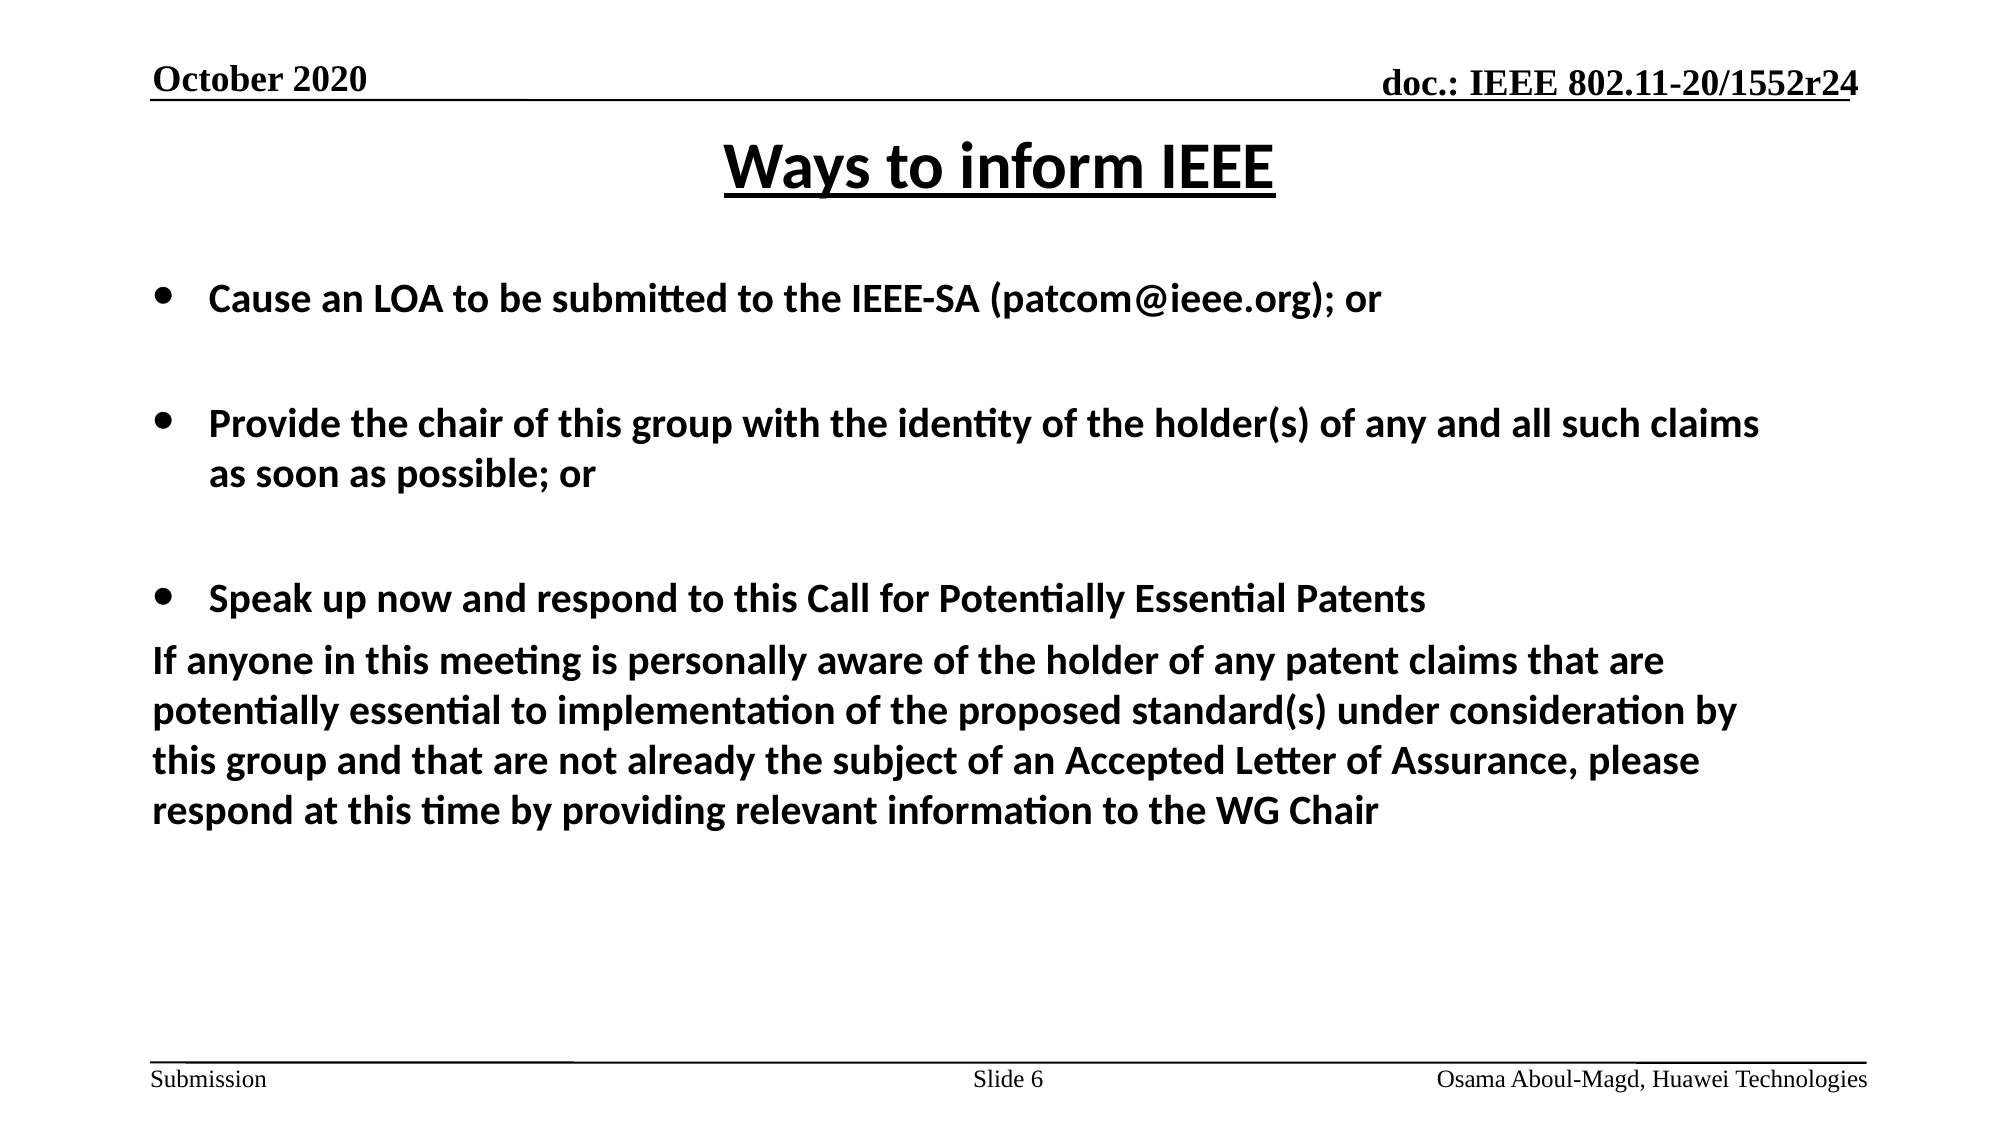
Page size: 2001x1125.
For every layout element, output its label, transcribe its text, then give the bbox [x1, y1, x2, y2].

title Ways to inform IEEE [362, 74, 1638, 250]
list Cause an LOA to be submitted to the IEEE-SA (patcom@ieee.org); or Provide the chair of this group with the identity of the holder(s) of any and all such claims as soon as possible; or Speak up now and respond to this Call for Potentially Essential Patents If anyone in this meeting is personally aware of the holder of any patent claims that are potentially essential to implementation of the proposed standard(s) under consideration by this group and that are not already the subject of an Accepted Letter of Assurance, please respond at this time by providing relevant information to the WG Chair [137, 262, 1813, 938]
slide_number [152, 54, 563, 100]
slide_number Slide 6 [950, 1061, 1067, 1123]
footer Osama Aboul-Magd, Huawei Technologies [1171, 1061, 1869, 1093]
